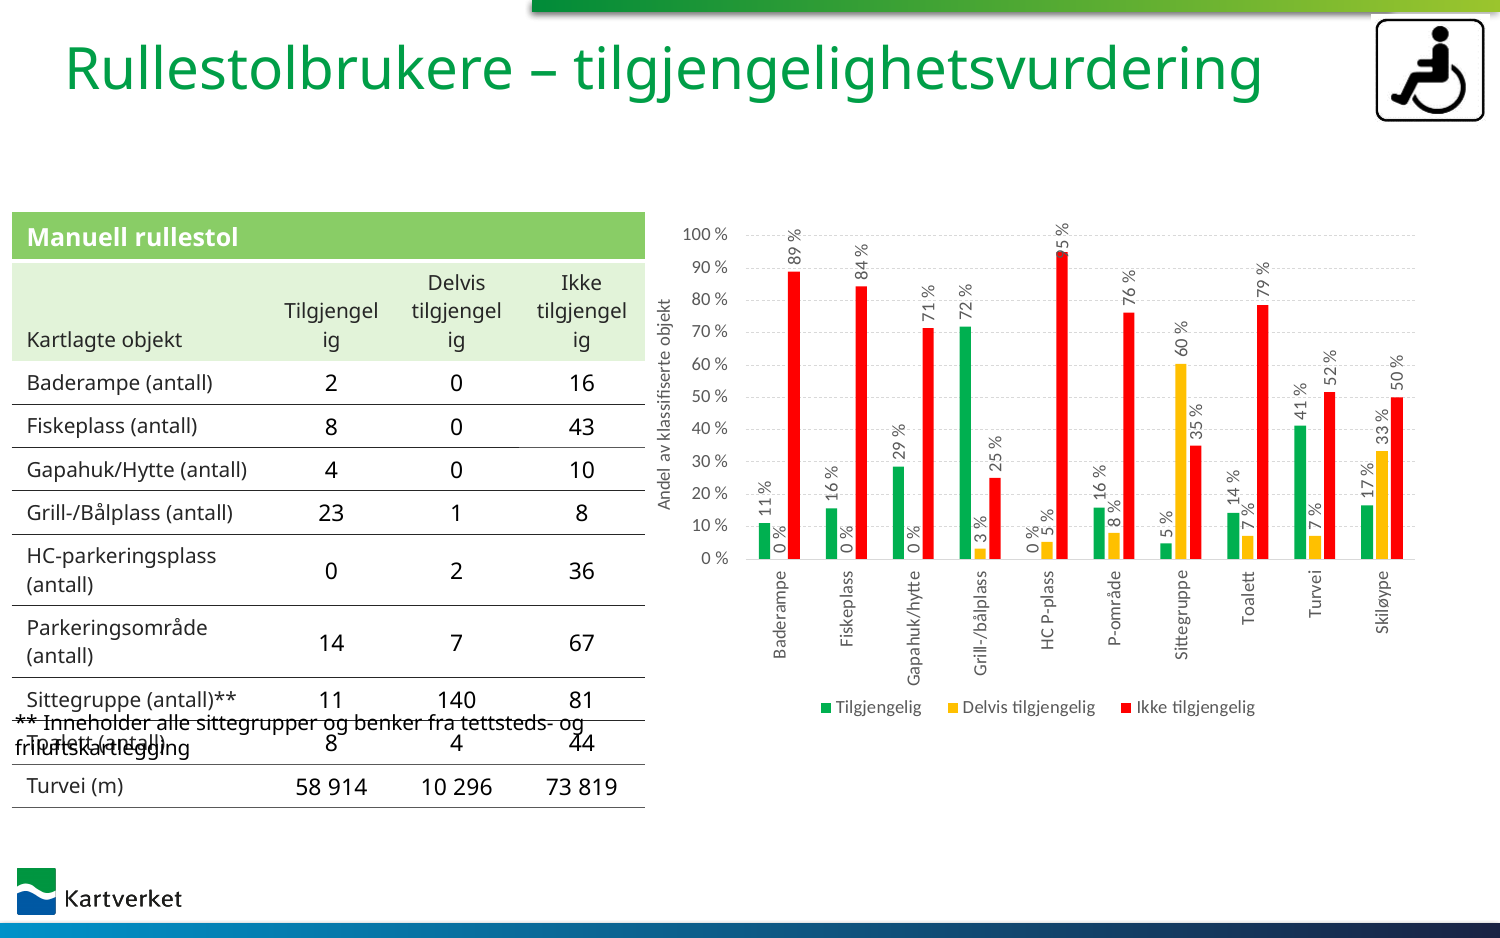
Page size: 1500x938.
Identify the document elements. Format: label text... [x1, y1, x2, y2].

table_cell Grill-/Bålplass (antall) [12, 491, 269, 534]
text_box ** Inneholder alle sittegrupper og benker fra tettsteds- og friluftskartlegging [0, 702, 745, 768]
table_cell Sittegruppe (antall)** [12, 678, 269, 702]
table_cell 73 819 [519, 768, 645, 807]
table_cell Parkeringsområde (antall) [12, 606, 269, 677]
table_cell 81 [519, 678, 638, 702]
table_cell 2 [269, 361, 394, 404]
table_cell Fiskeplass (antall) [12, 405, 269, 447]
table_cell 140 [394, 678, 519, 702]
table_cell Ikke tilgjengelig [519, 263, 638, 361]
table_cell 8 [519, 491, 638, 534]
text_box Rullestolbrukere – tilgjengelighetsvurdering [49, 12, 1372, 109]
table_cell 36 [519, 535, 638, 605]
table_cell 0 [269, 535, 394, 605]
table_cell 23 [269, 491, 394, 534]
table_cell 7 [394, 606, 519, 677]
table_cell 0 [394, 405, 519, 447]
table_cell Kartlagte objekt [12, 263, 269, 361]
table_cell 67 [519, 606, 638, 677]
table_cell Baderampe (antall) [12, 361, 269, 404]
table_cell Gapahuk/Hytte (antall) [12, 448, 269, 490]
table_cell 10 [519, 448, 638, 490]
table_cell Tilgjengelig [269, 263, 394, 361]
table_header Manuell rullestol [12, 212, 645, 259]
table_cell 10 296 [394, 768, 519, 807]
table_cell 1 [394, 491, 519, 534]
table_cell 2 [394, 535, 519, 605]
picture [1371, 13, 1491, 127]
table_cell 0 [394, 448, 519, 490]
table_cell 43 [519, 405, 638, 447]
table_cell 4 [269, 448, 394, 490]
table_cell 58 914 [269, 768, 394, 807]
table_cell Delvis tilgjengelig [394, 263, 519, 361]
table_cell Turvei (m) [12, 768, 269, 807]
table_cell 8 [269, 405, 394, 447]
table_cell 0 [394, 361, 519, 404]
table_cell 11 [269, 678, 394, 702]
table_cell HC-parkeringsplass (antall) [12, 535, 269, 605]
picture [643, 218, 1426, 728]
table_cell 16 [519, 361, 638, 404]
table_cell 14 [269, 606, 394, 677]
